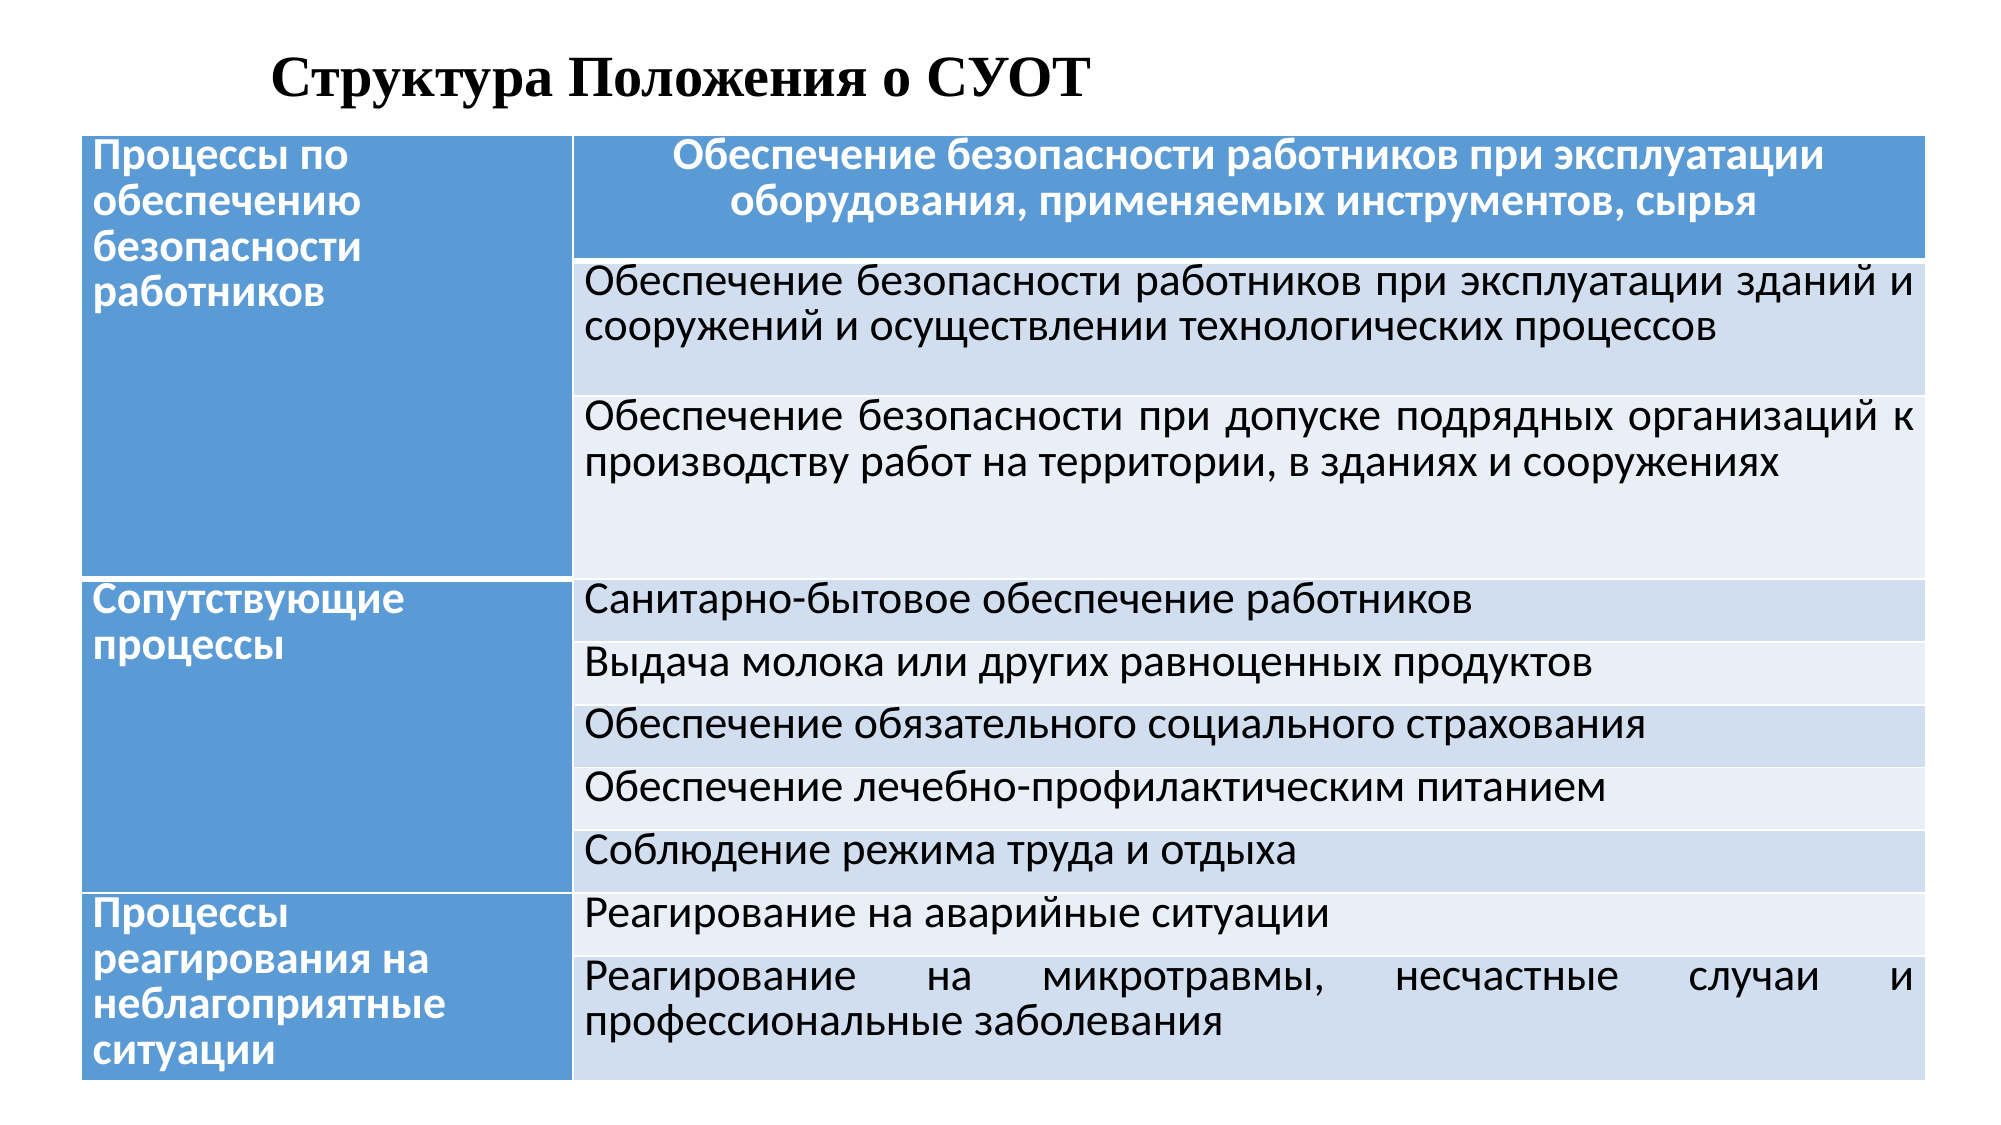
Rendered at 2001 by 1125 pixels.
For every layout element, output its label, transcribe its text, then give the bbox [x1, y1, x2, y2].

table_header Процессы по обеспечению безопасности работников [82, 136, 572, 576]
table_cell Сопутствующие процессы [82, 582, 572, 892]
table_cell Обеспечение обязательного социального страхования [574, 706, 1925, 767]
table_cell Обеспечение безопасности при допуске подрядных организаций к производству работ на территории, в зданиях и сооружениях [574, 397, 1925, 578]
table_cell Санитарно-бытовое обеспечение работников [574, 580, 1925, 641]
table_cell Соблюдение режима труда и отдыха [574, 831, 1925, 892]
table_cell Реагирование на аварийные ситуации [574, 894, 1925, 955]
table_cell Процессы реагирования на неблагоприятные ситуации [82, 894, 572, 1080]
title Структура Положения о СУОТ [255, 78, 1650, 126]
table_cell Обеспечение безопасности работников при эксплуатации зданий и сооружений и осуществлении технологических процессов [574, 264, 1925, 395]
table_cell Обеспечение лечебно-профилактическим питанием [574, 768, 1925, 829]
table_cell Выдача молока или других равноценных продуктов [574, 643, 1925, 704]
table_cell Реагирование на микротравмы, несчастные случаи и профессиональные заболевания [574, 957, 1925, 1080]
text_box [0, 17, 2000, 78]
table_header Обеспечение безопасности работников при эксплуатации оборудования, применяемых инструментов, сырья [574, 136, 1925, 258]
